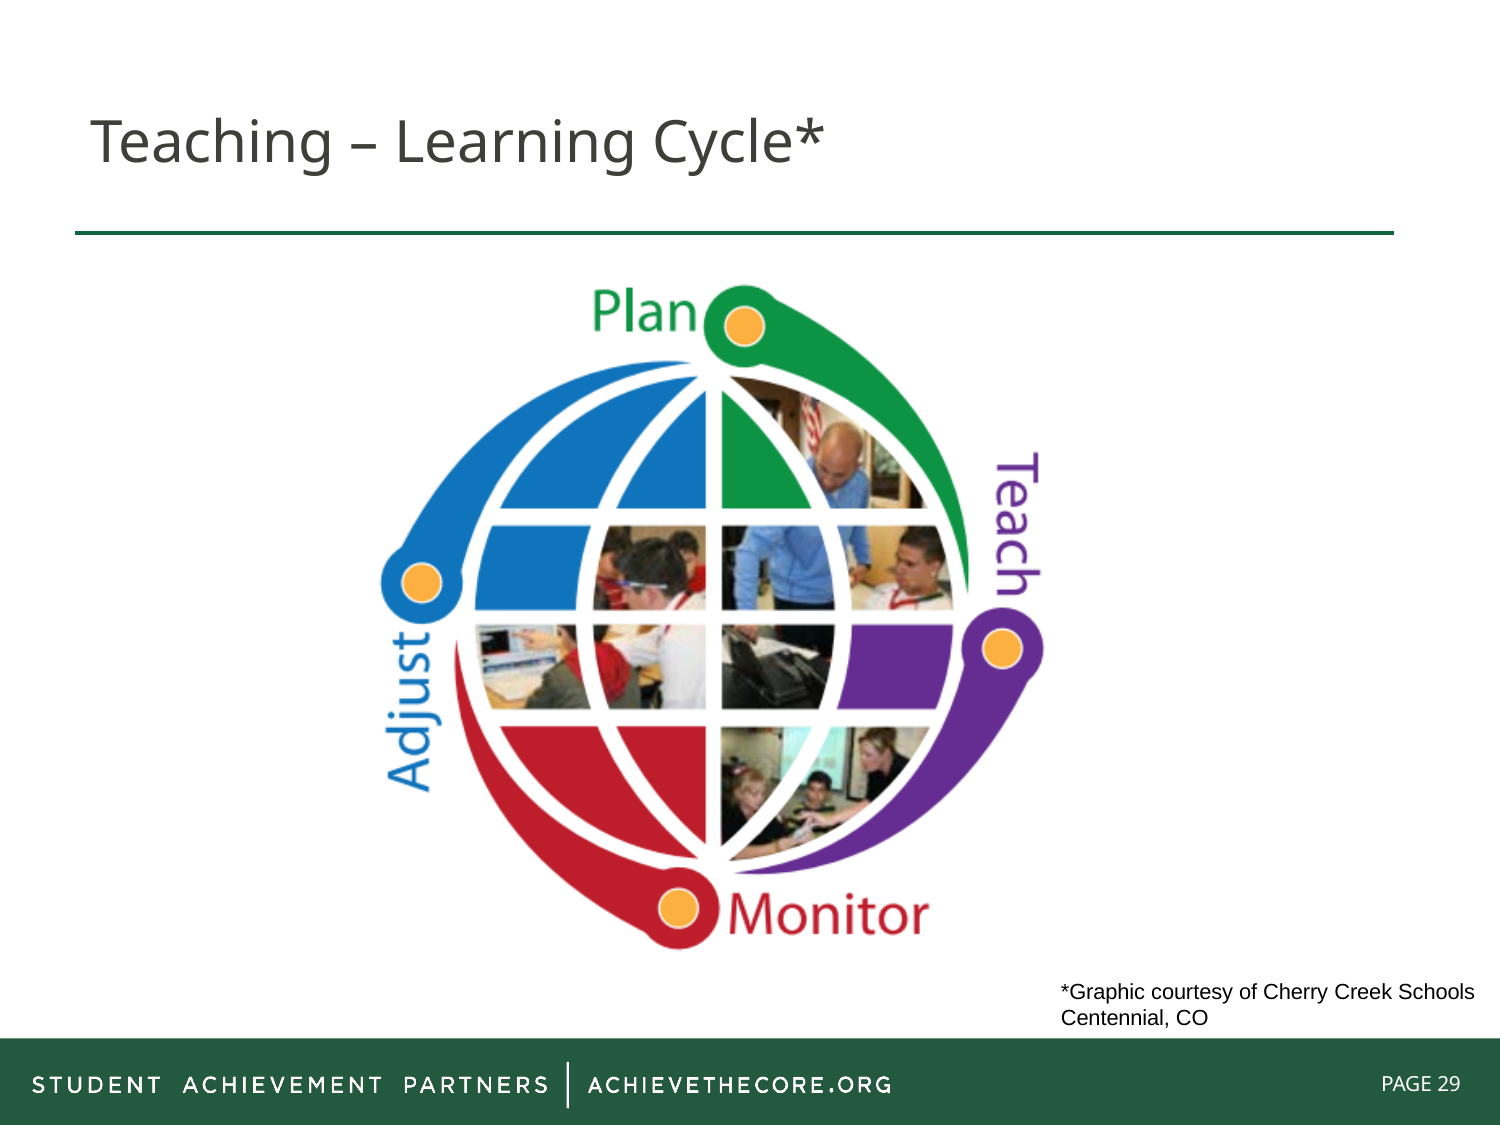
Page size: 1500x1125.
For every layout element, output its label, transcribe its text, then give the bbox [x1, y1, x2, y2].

picture [260, 249, 1174, 996]
title Teaching – Learning Cycle* [75, 45, 1425, 233]
picture [12, 1055, 911, 1112]
text_box *Graphic courtesy of Cherry Creek Schools Centennial, CO [1045, 970, 1500, 1039]
